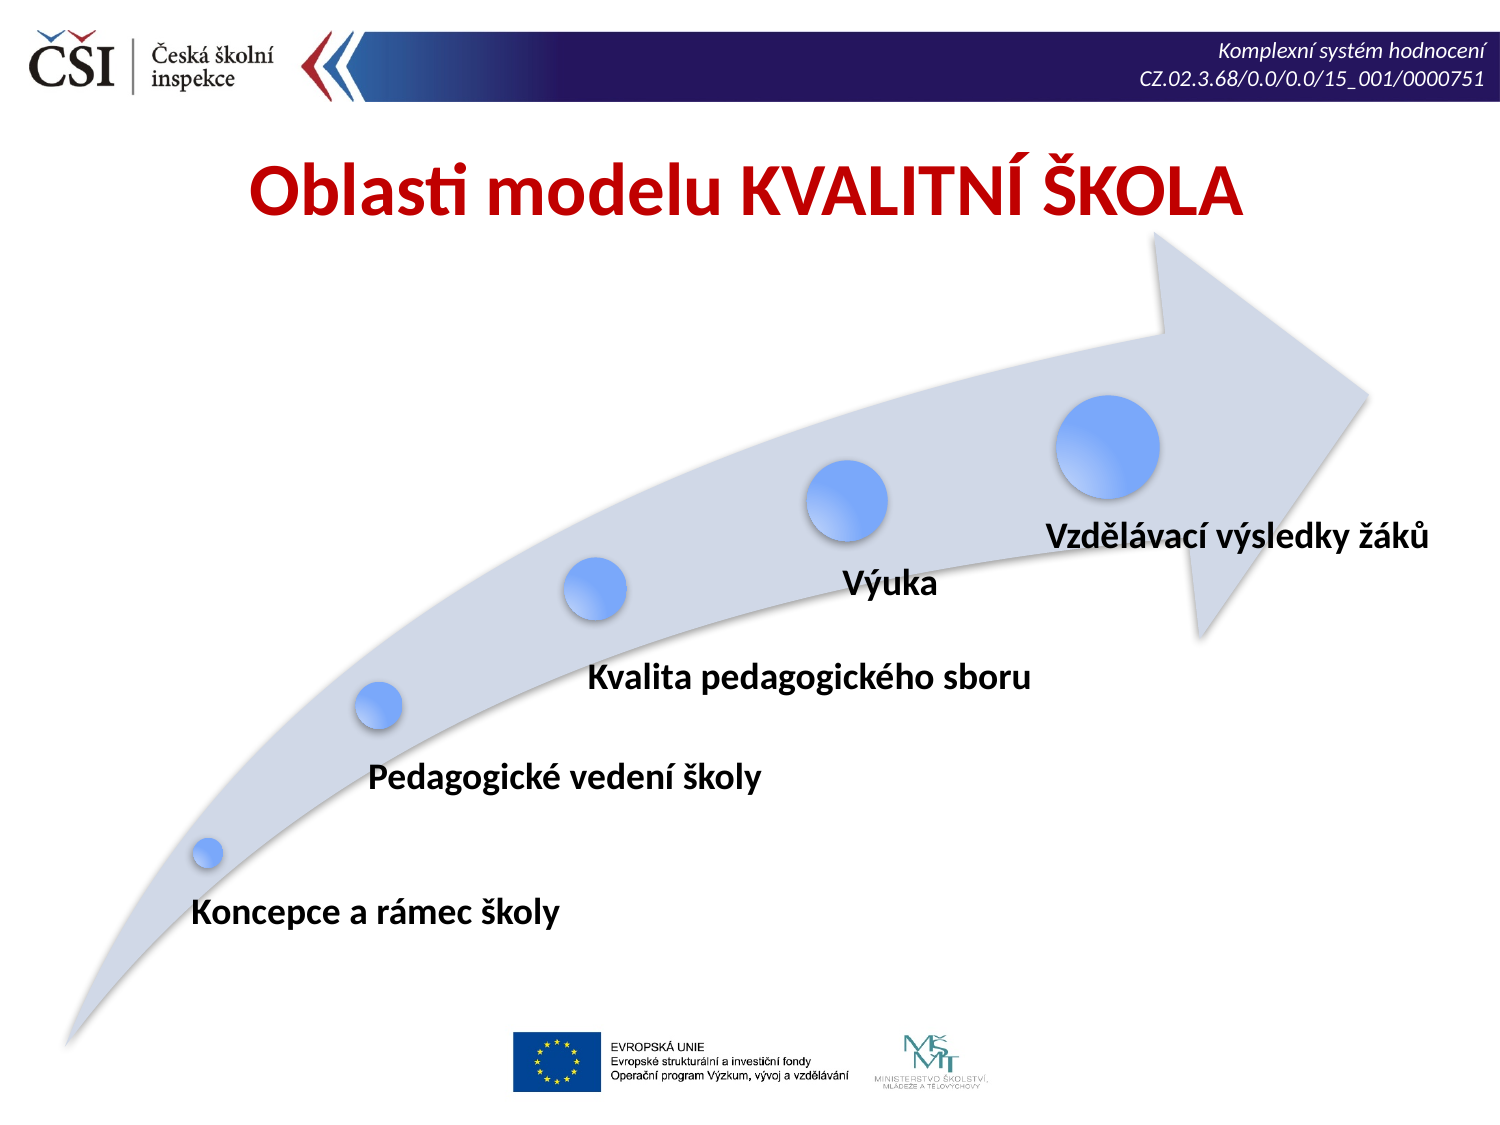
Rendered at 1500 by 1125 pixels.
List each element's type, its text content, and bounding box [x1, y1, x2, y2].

picture [483, 1002, 1017, 1121]
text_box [554, 656, 1253, 734]
text_box [564, 557, 627, 621]
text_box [174, 891, 823, 976]
text_box [355, 681, 403, 729]
text_box [64, 231, 1370, 1047]
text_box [342, 756, 945, 838]
text_box [193, 837, 224, 868]
text_box [1056, 395, 1160, 499]
text_box [806, 460, 888, 542]
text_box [799, 562, 1110, 608]
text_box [990, 515, 1487, 584]
list Oblasti modelu KVALITNÍ ŠKOLA [26, 114, 1468, 257]
picture [29, 30, 1500, 102]
